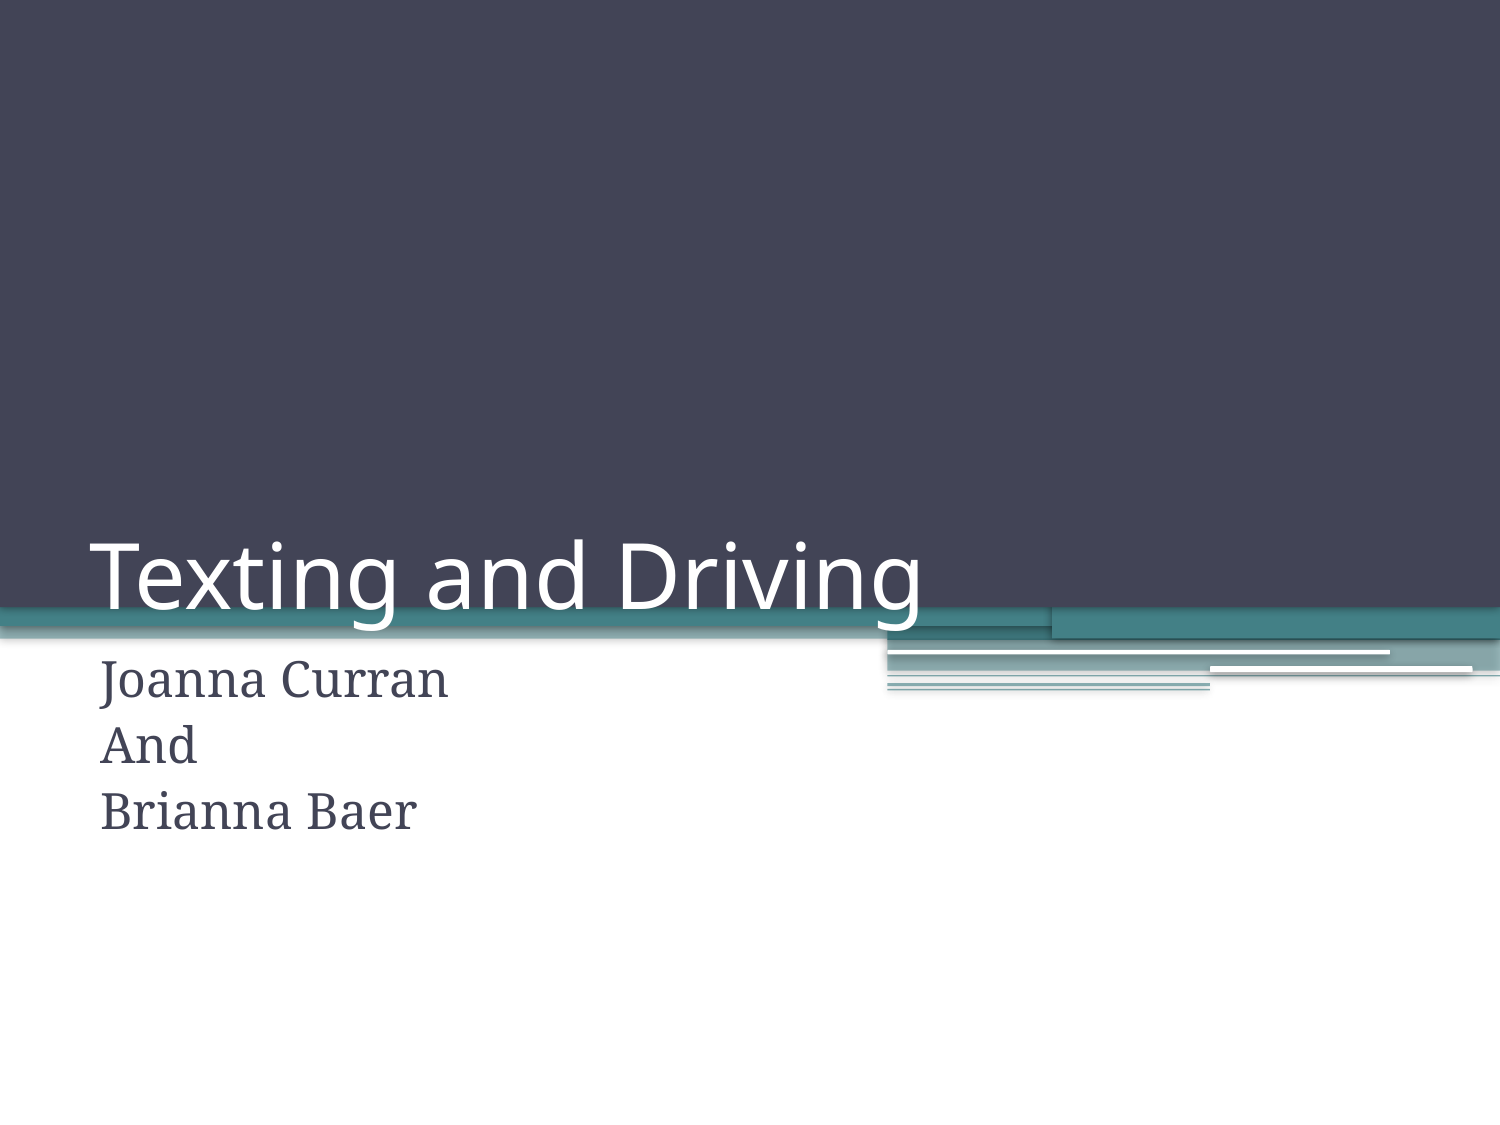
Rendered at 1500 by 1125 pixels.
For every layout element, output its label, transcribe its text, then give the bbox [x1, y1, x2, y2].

title Texting and Driving [75, 394, 1463, 636]
subtitle Joanna Curran And Brianna Baer [75, 639, 888, 928]
